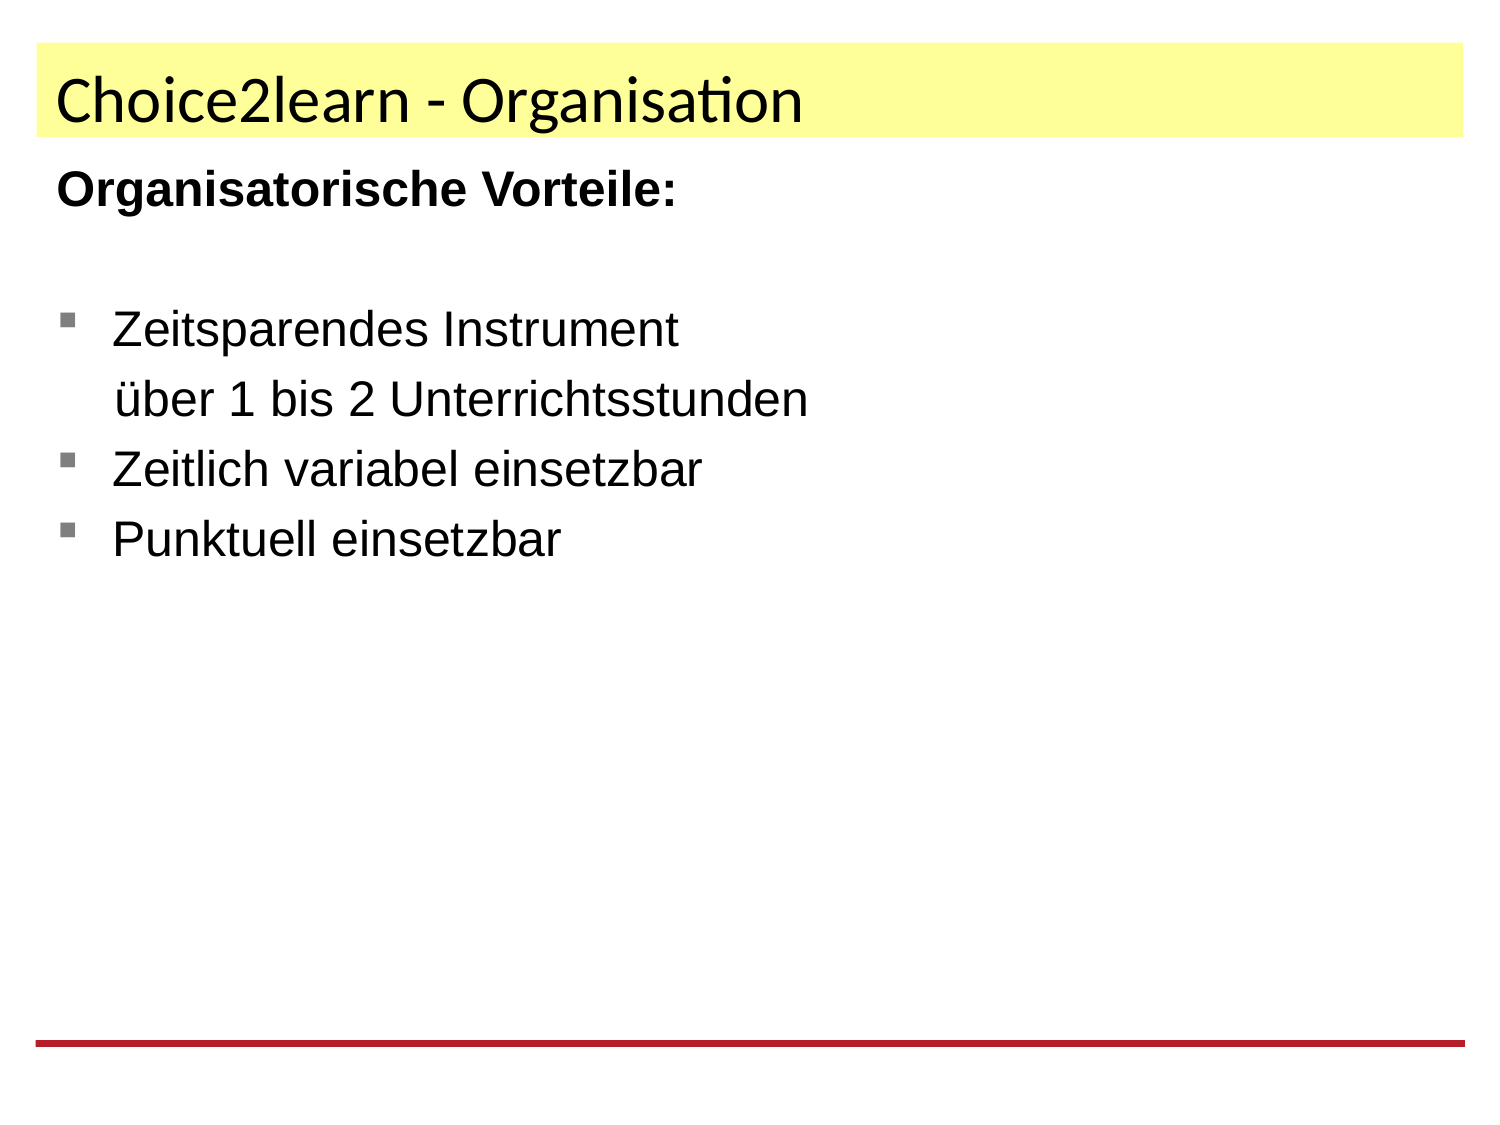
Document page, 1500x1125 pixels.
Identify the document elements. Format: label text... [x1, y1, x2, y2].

title Choice2learn - Organisation [41, 42, 1459, 149]
list Organisatorische Vorteile: Zeitsparendes Instrument über 1 bis 2 Unterrichtsstunden Zeitlich variabel einsetzbar Punktuell einsetzbar [41, 149, 1459, 1024]
